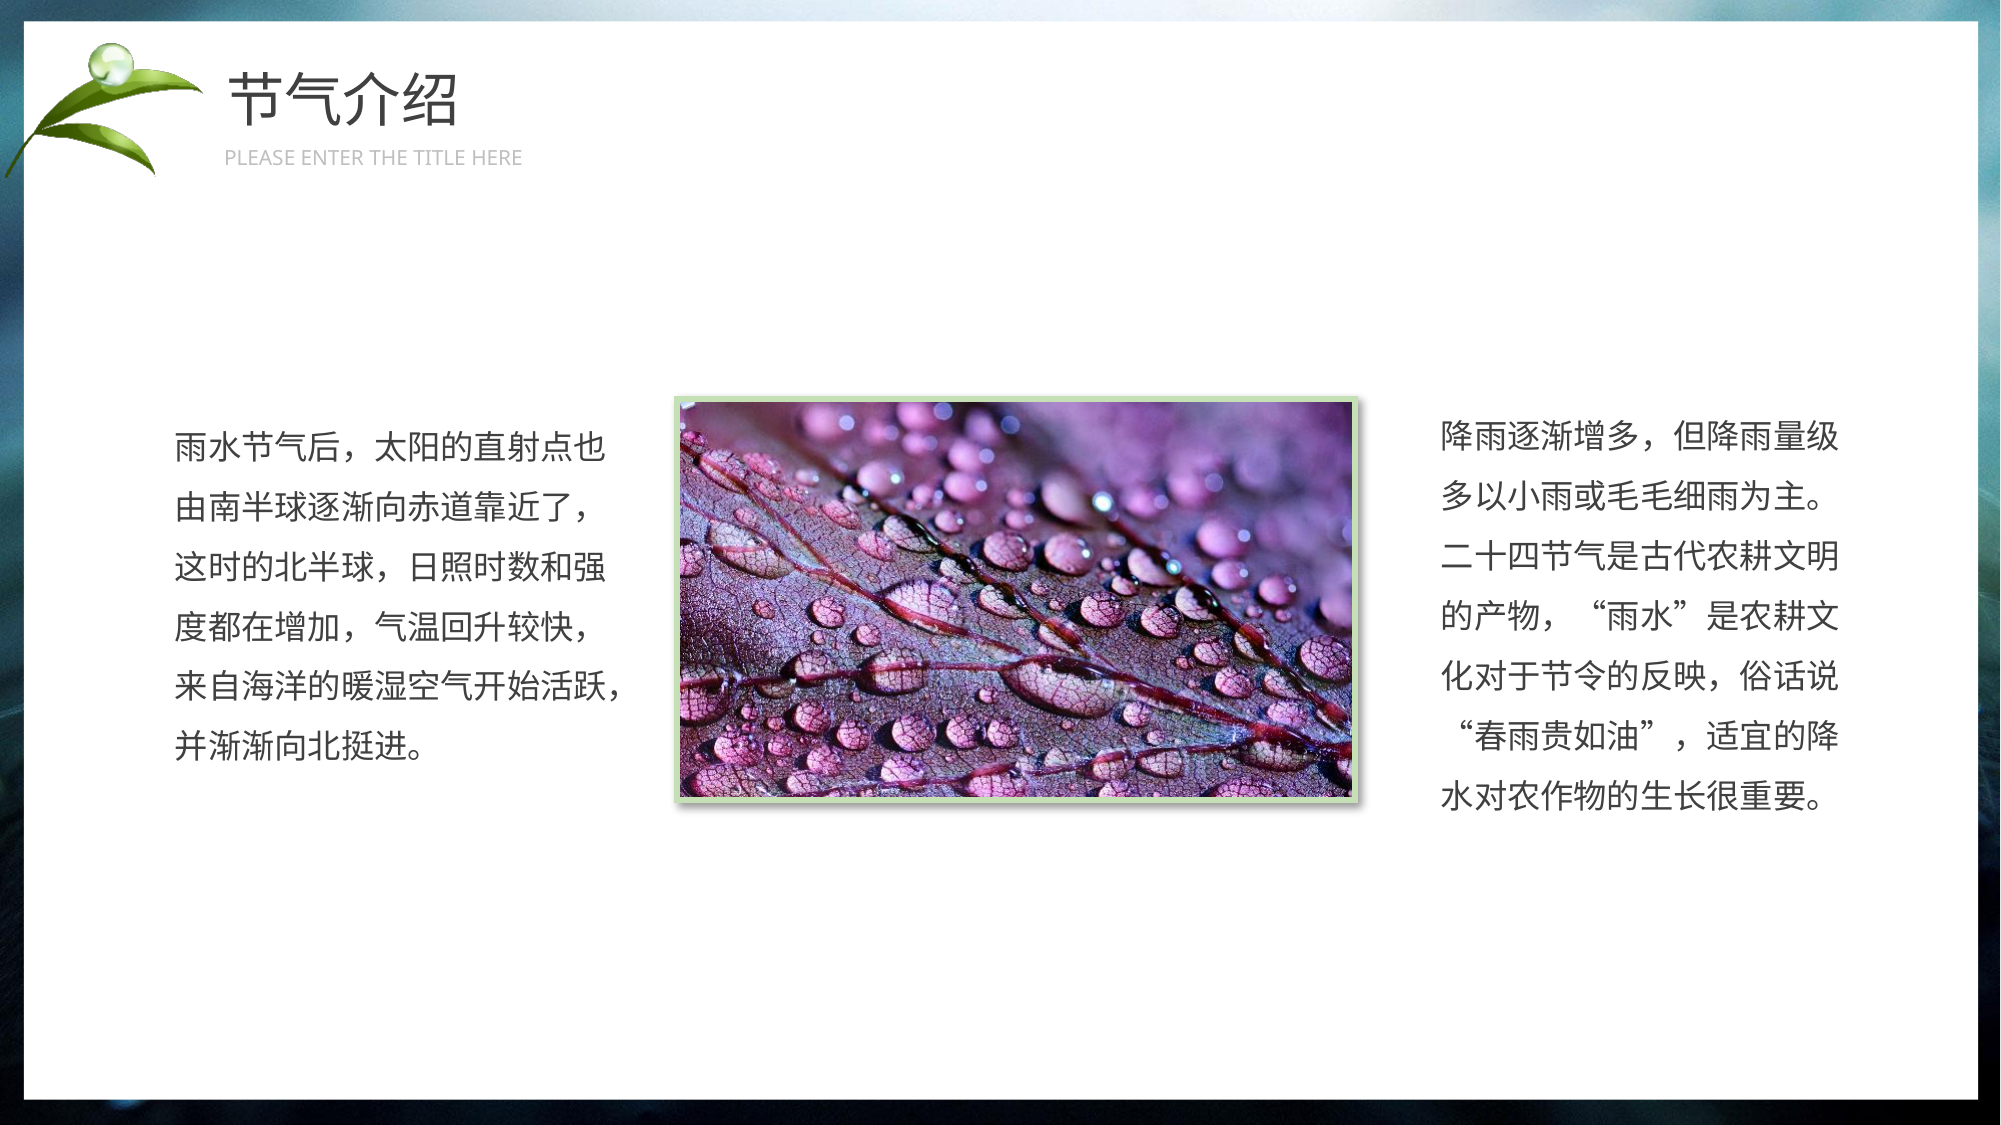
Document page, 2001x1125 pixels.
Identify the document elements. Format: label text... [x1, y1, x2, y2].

text_box 节气介绍 [211, 55, 552, 132]
text_box [676, 398, 1356, 801]
picture [0, 0, 2001, 1125]
text_box 降雨逐渐增多，但降雨量级多以小雨或毛毛细雨为主。二十四节气是古代农耕文明的产物，“雨水”是农耕文化对于节令的反映，俗话说“春雨贵如油”，适宜的降水对农作物的生长很重要。 [1426, 388, 1870, 822]
text_box 雨水节气后，太阳的直射点也由南半球逐渐向赤道靠近了，这时的北半球，日照时数和强度都在增加，气温回升较快，来自海洋的暖湿空气开始活跃，并渐渐向北挺进。 [160, 398, 632, 773]
text_box PLEASE ENTER THE TITLE HERE [209, 132, 583, 177]
